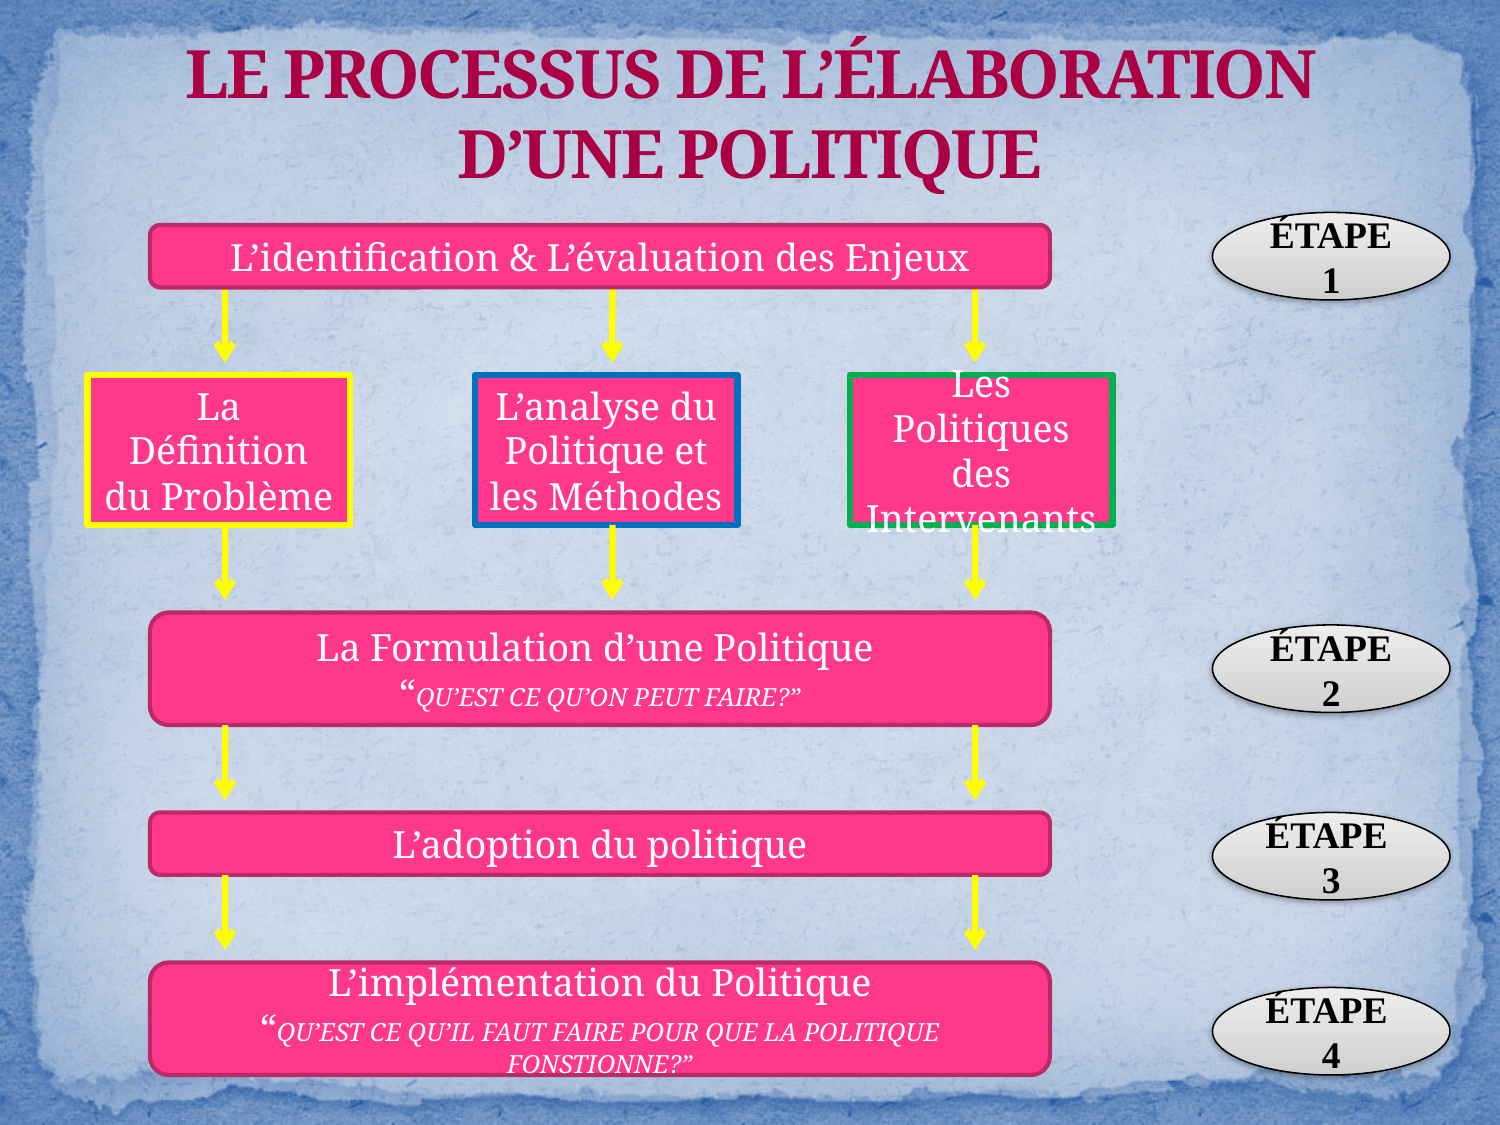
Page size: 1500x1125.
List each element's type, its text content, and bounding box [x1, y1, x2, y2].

text_box étape 1 [1211, 225, 1451, 301]
text_box étape 2 [1211, 624, 1451, 714]
text_box étape 3 [1211, 811, 1451, 901]
text_box Les Politiques des Intervenants [848, 373, 1115, 527]
text_box La Définition du Problème [85, 373, 352, 527]
text_box L’adoption du politique [147, 810, 1053, 877]
text_box L’implémentation du Politique “QU’EST CE QU’IL FAUT FAIRE POUR QUE LA POLITIQUE FONSTIONNE?” [147, 960, 1053, 1078]
text_box La Formulation d’une Politique “QU’EST CE QU’ON PEUT FAIRE?” [147, 610, 1053, 728]
text_box LE PROCESSUS DE L’ÉLABORATION D’UNE POLITIQUE [74, 24, 1425, 225]
text_box L’analyse du Politique et les Méthodes [473, 373, 740, 527]
text_box L’identification & L’évaluation des Enjeux [147, 225, 1053, 290]
text_box étape 4 [1211, 986, 1451, 1076]
